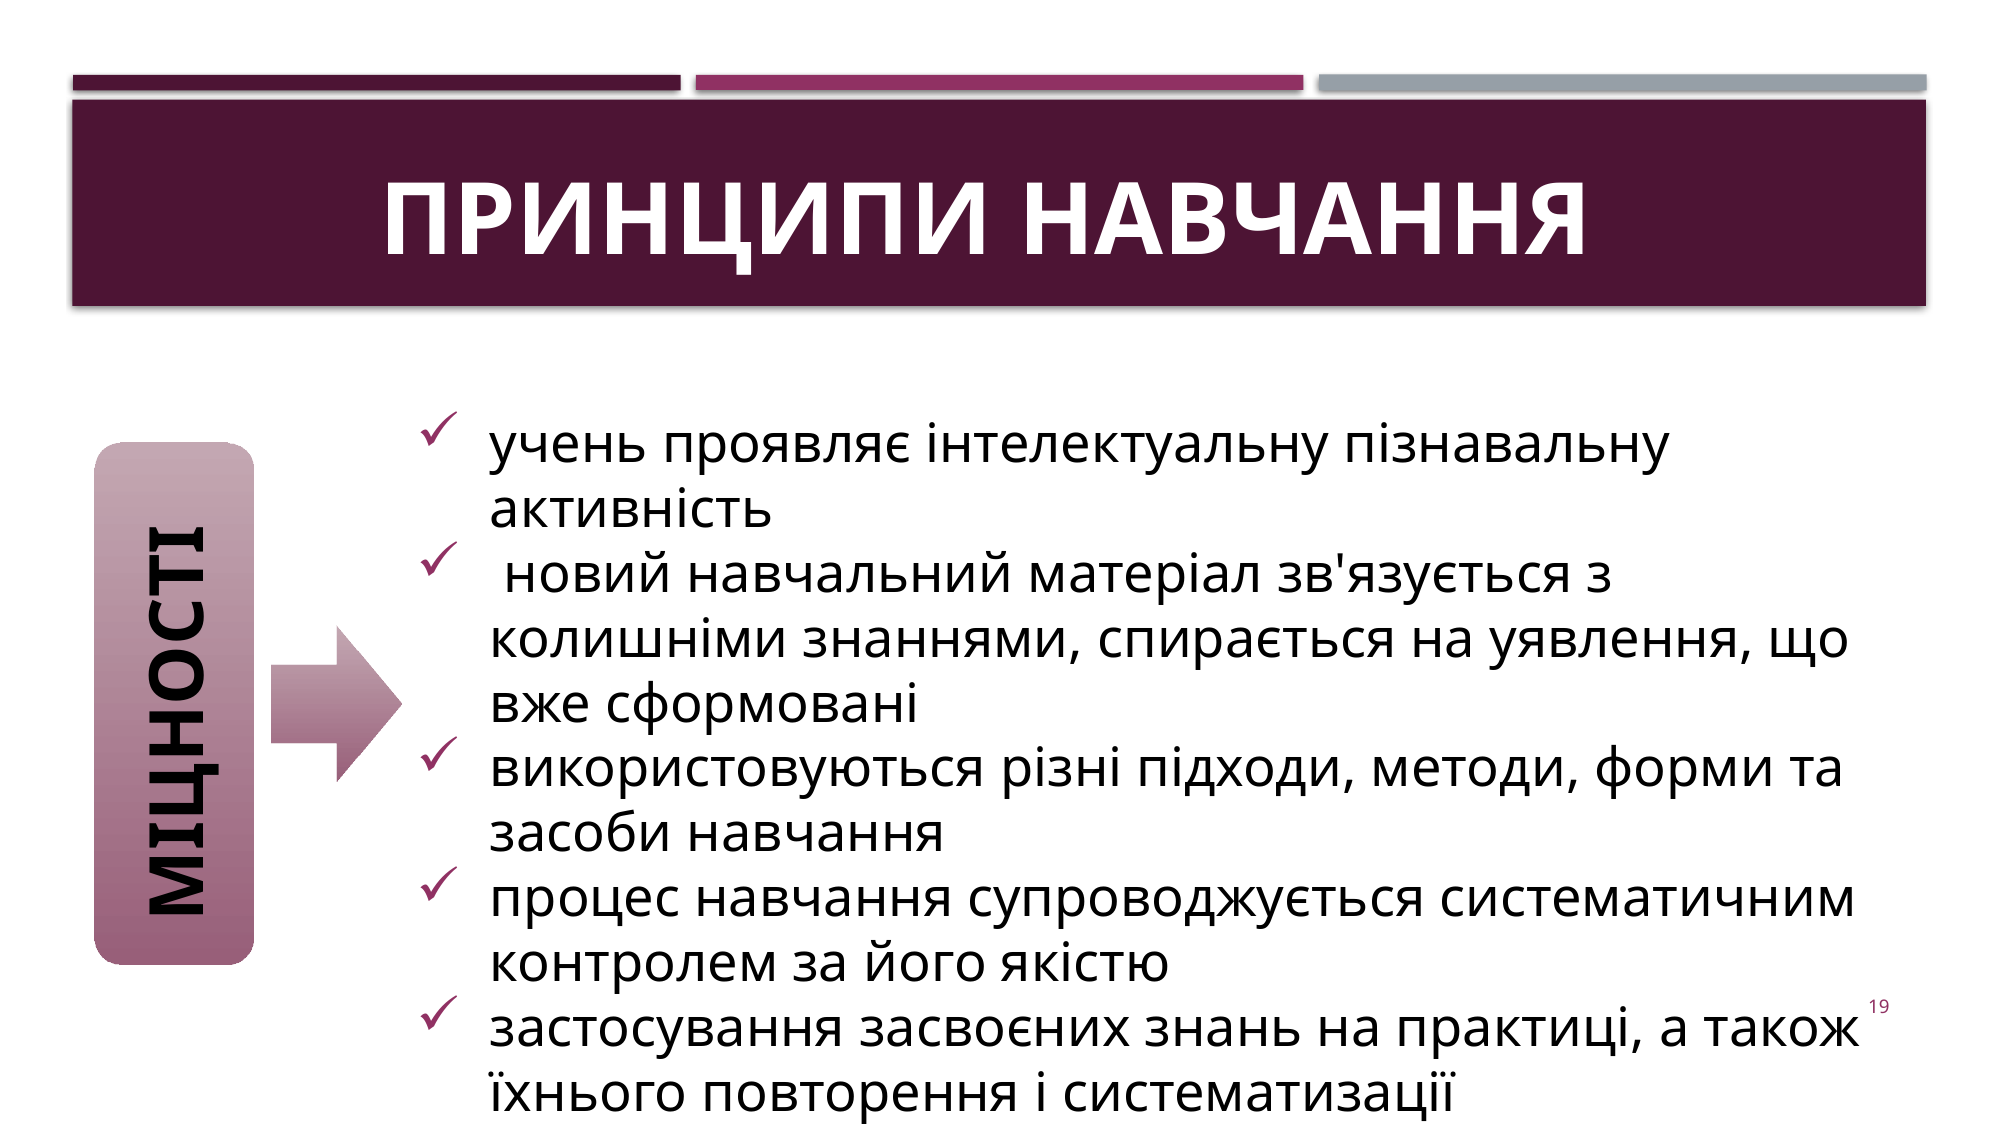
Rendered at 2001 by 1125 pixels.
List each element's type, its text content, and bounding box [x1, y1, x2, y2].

title Принципи навчання [94, 119, 1904, 282]
text_box учень проявляє інтелектуальну пізнавальну активність новий навчальний матеріал зв'язується з колишніми знаннями, спирається на уявлення, що вже сформовані використовуються різні підходи, методи, форми та засоби навчання процес навчання супроводжується систематичним контролем за його якістю застосування засвоєних знань на практиці, а також їхнього повторення і систематизації [401, 400, 1893, 1125]
text_box [270, 624, 401, 783]
text_box МІЦНОСТІ [93, 441, 255, 966]
slide_number 19 [1732, 977, 1905, 1037]
